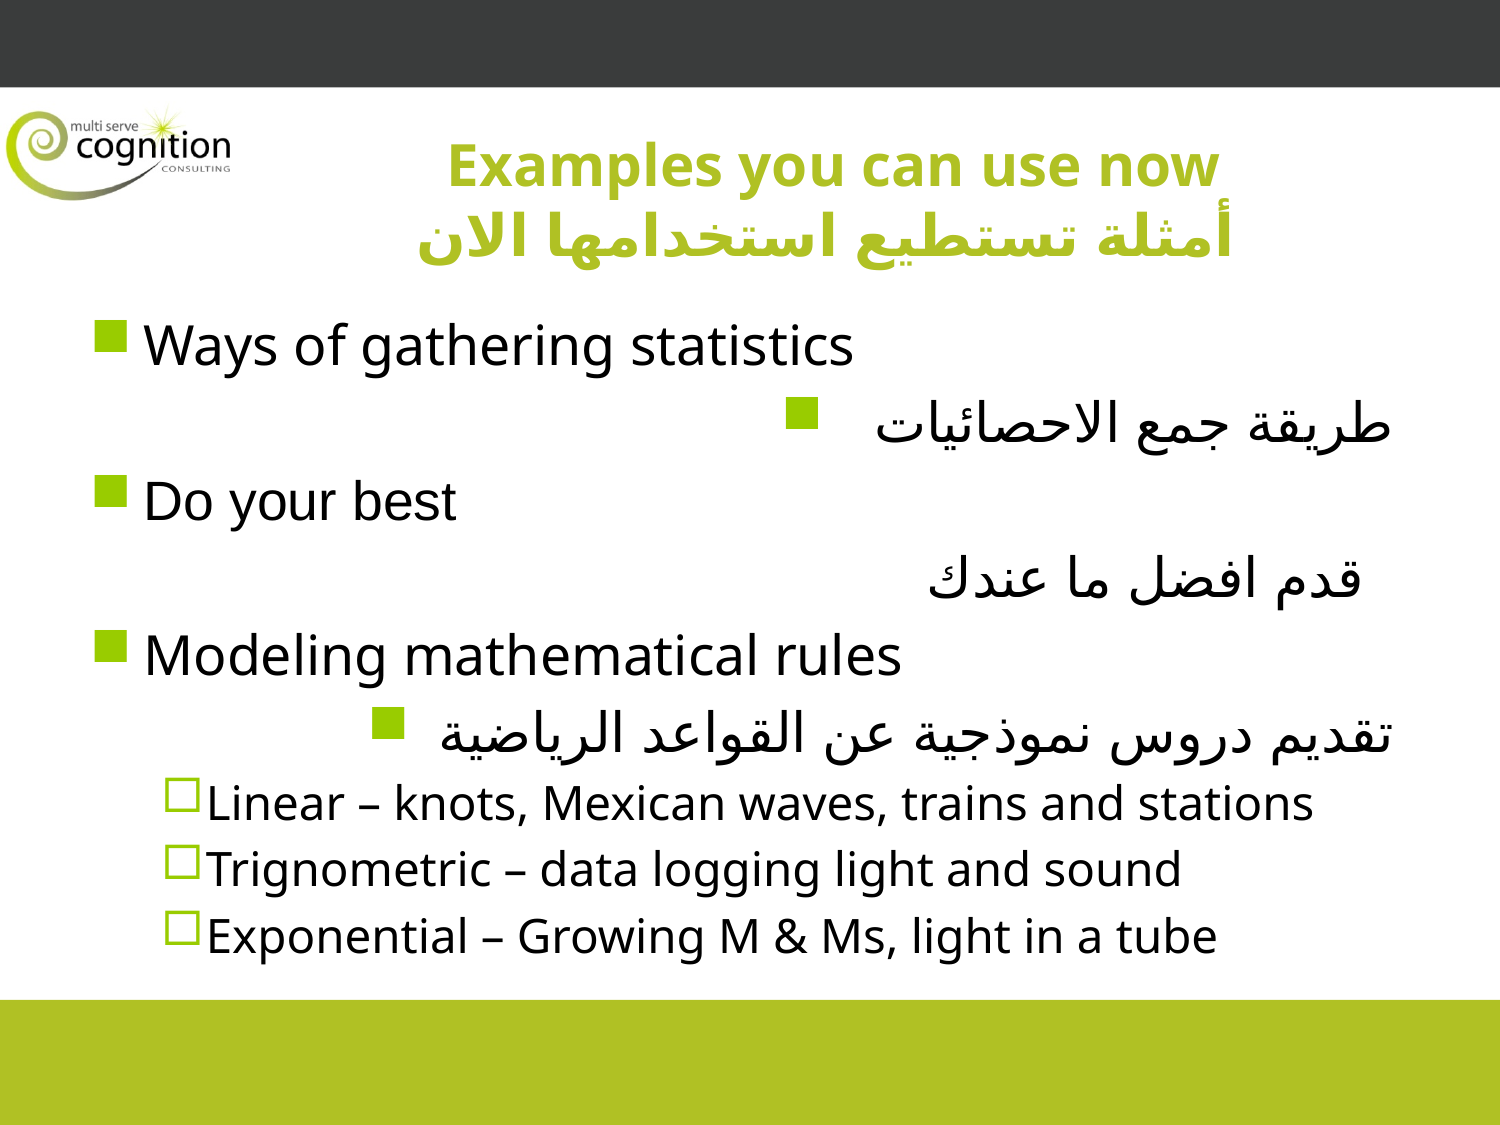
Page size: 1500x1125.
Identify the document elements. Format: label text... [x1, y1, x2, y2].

list Ways of gathering statistics طريقة جمع الاحصائيات Do your best قدم افضل ما عندك Modeling mathematical rules تقديم دروس نموذجية عن القواعد الرياضية Linear – knots, Mexican waves, trains and stations Trignometric – data logging light and sound Exponential – Growing M & Ms, light in a tube [74, 302, 1426, 977]
picture [0, 101, 237, 207]
title Examples you can use now أمثلة تستطيع استخدامها الان [241, 113, 1426, 283]
